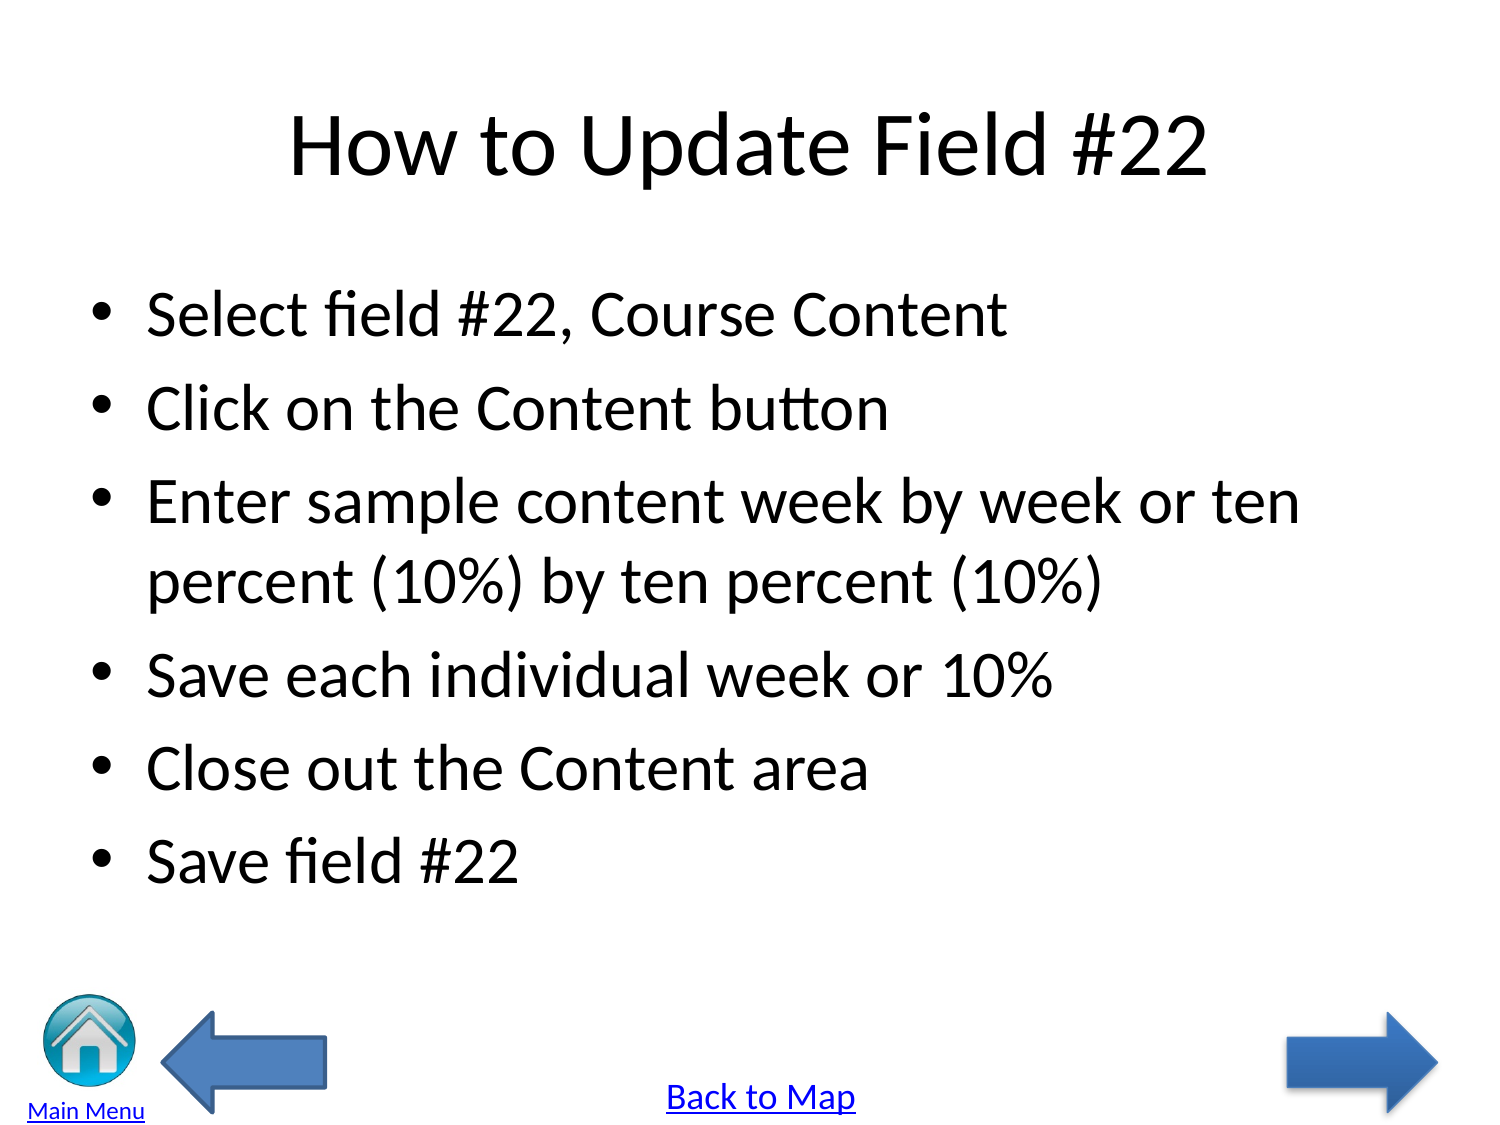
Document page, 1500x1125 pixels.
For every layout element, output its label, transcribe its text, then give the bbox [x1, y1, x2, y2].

title How to Update Field #22 [75, 45, 1425, 233]
text_box Back to Map [651, 1064, 871, 1125]
list Select field #22, Course Content Click on the Content button Enter sample content week by week or ten percent (10%) by ten percent (10%) Save each individual week or 10% Close out the Content area Save field #22 [75, 262, 1425, 1005]
picture [37, 987, 141, 1091]
